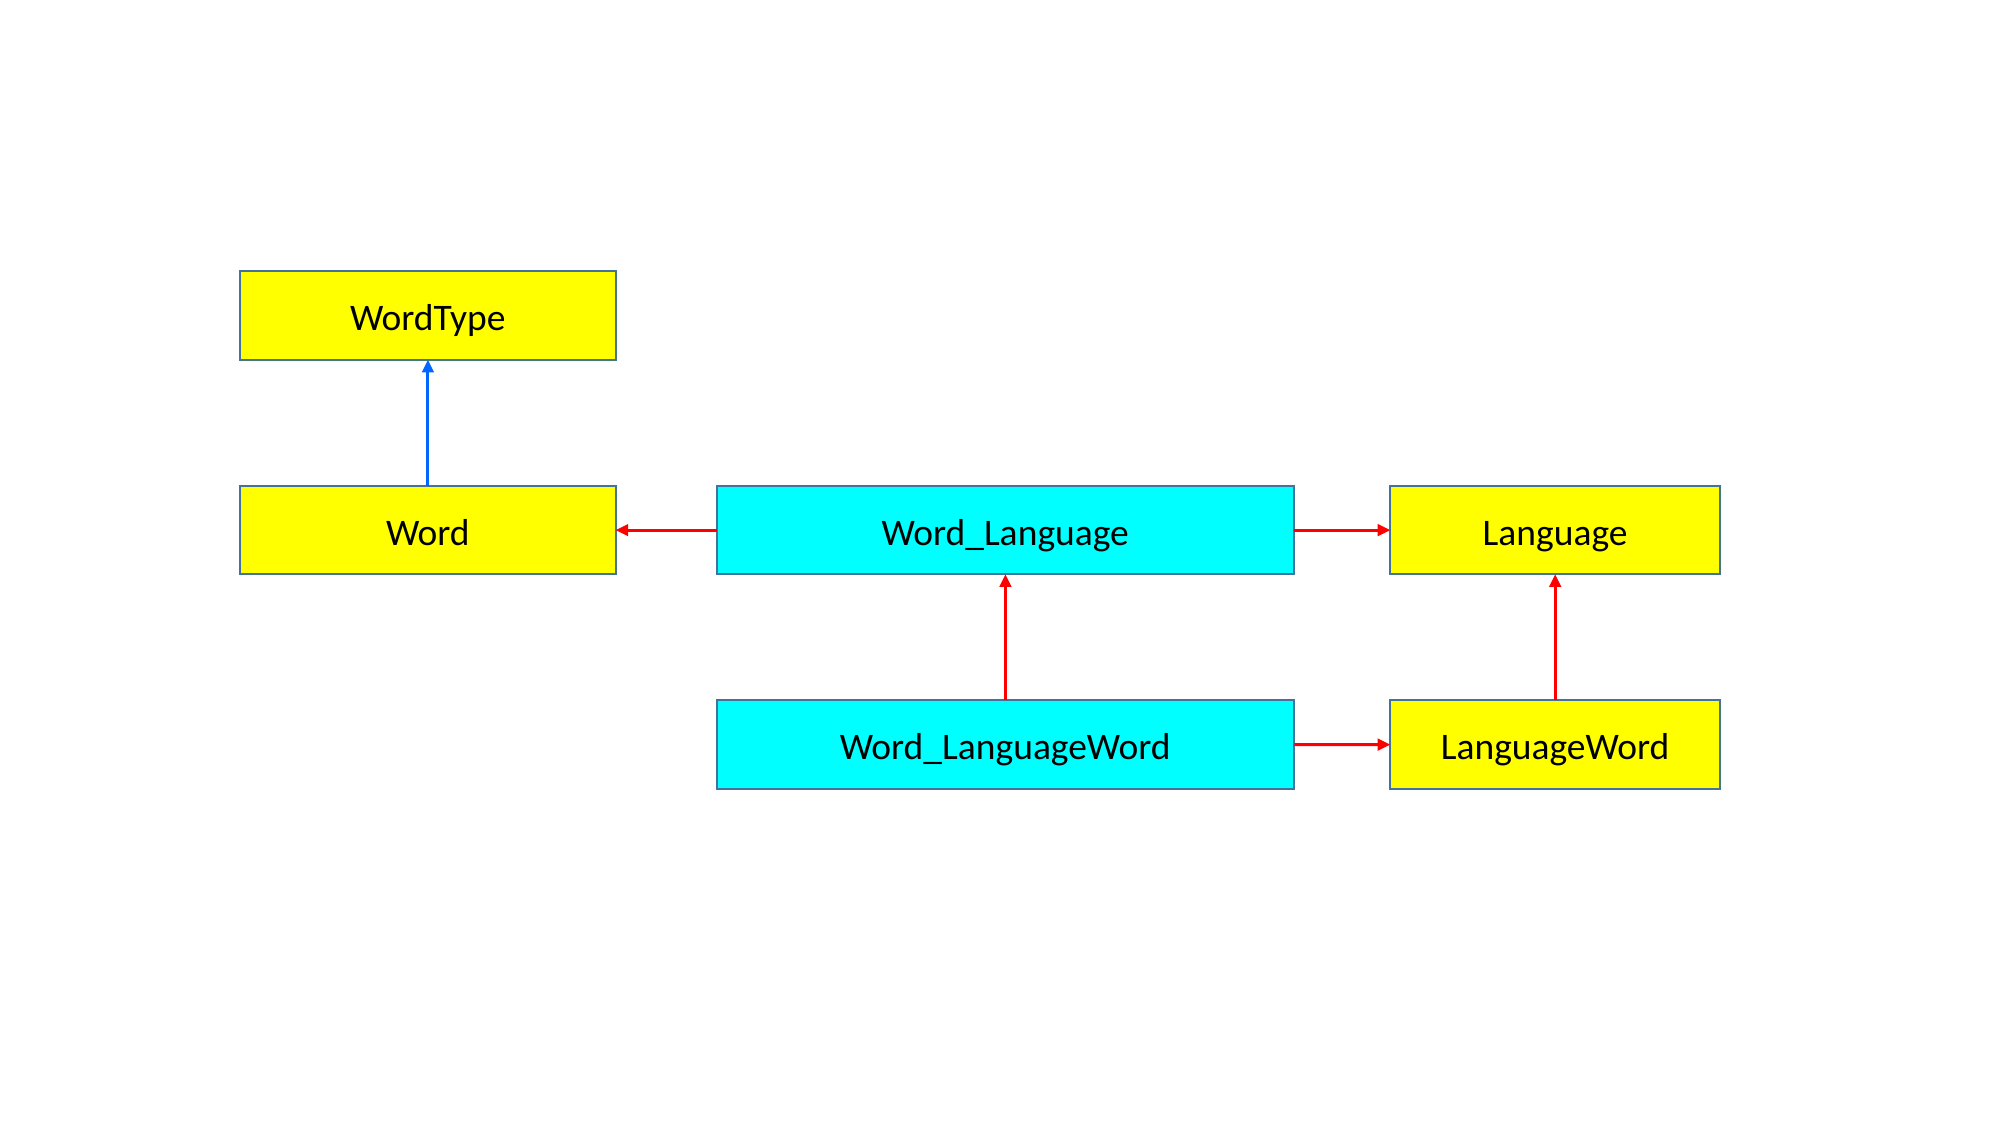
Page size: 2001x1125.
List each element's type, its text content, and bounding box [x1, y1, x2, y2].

text_box Word_LanguageWord [716, 699, 1295, 790]
text_box Word [239, 485, 617, 575]
text_box LanguageWord [1389, 699, 1721, 790]
text_box Language [1389, 485, 1721, 575]
text_box WordType [239, 270, 617, 361]
text_box Word_Language [716, 485, 1295, 575]
